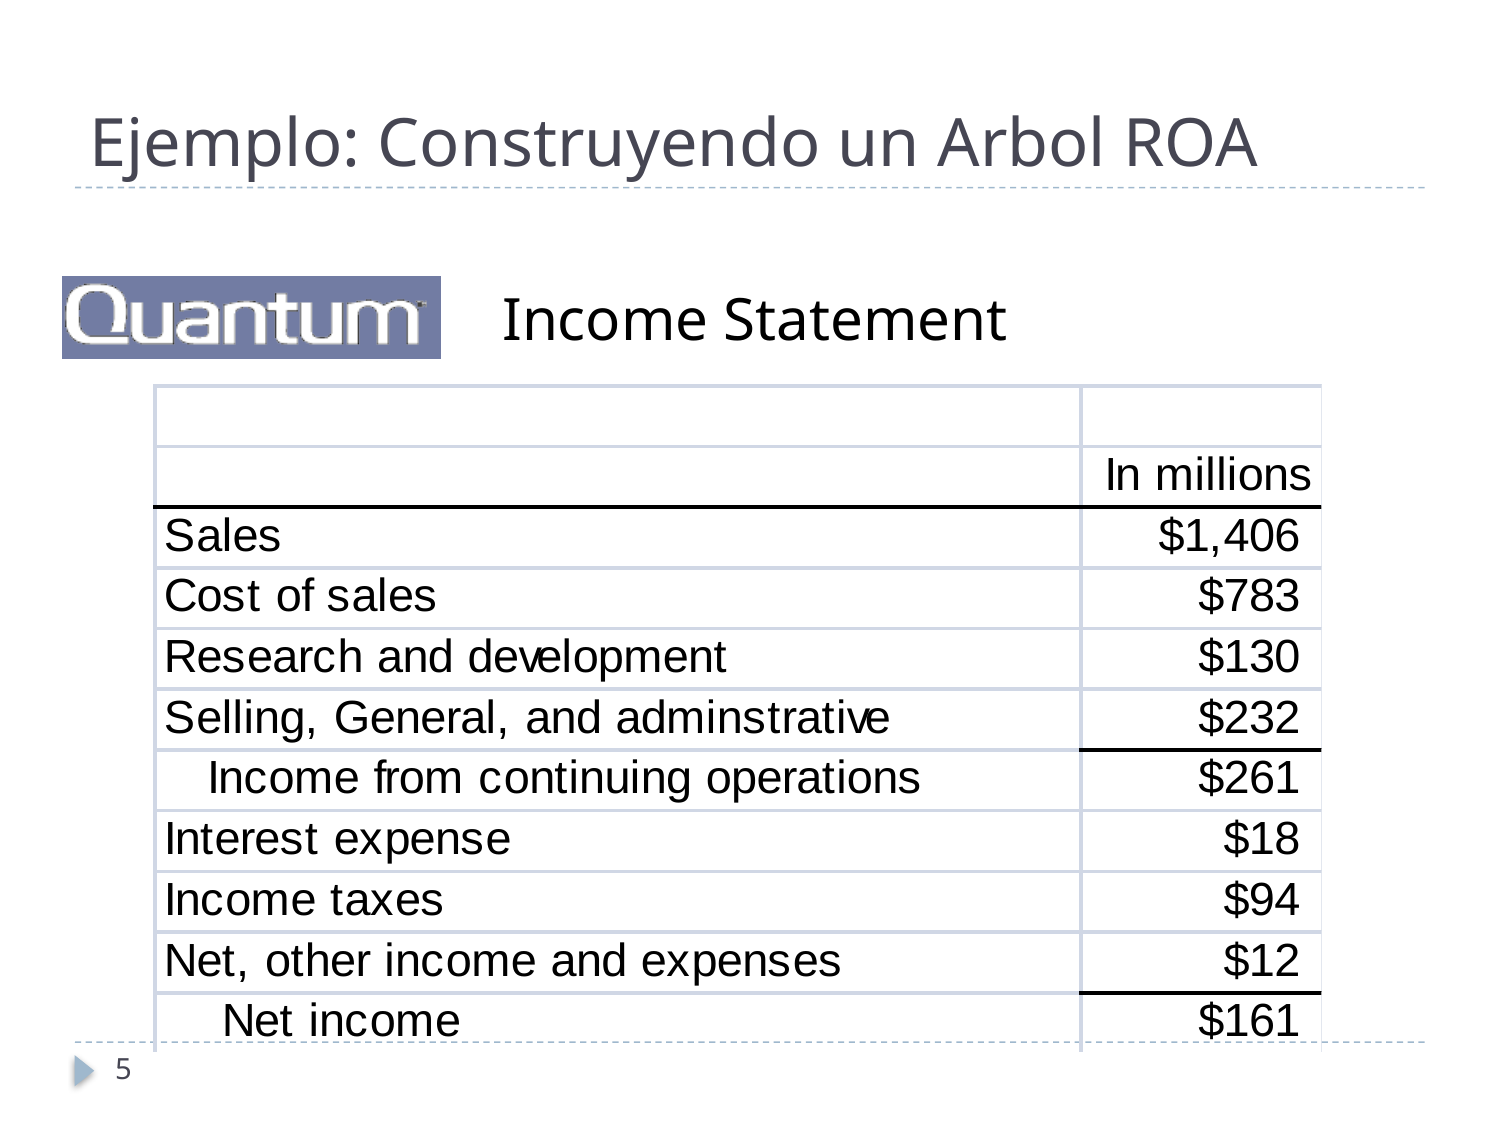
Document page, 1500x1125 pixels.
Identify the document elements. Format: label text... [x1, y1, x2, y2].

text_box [152, 383, 1326, 1056]
title Ejemplo: Construyendo un Arbol ROA [75, 24, 1425, 188]
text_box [62, 275, 441, 360]
slide_number 5 [100, 1042, 426, 1103]
text_box Income Statement [487, 275, 1163, 360]
